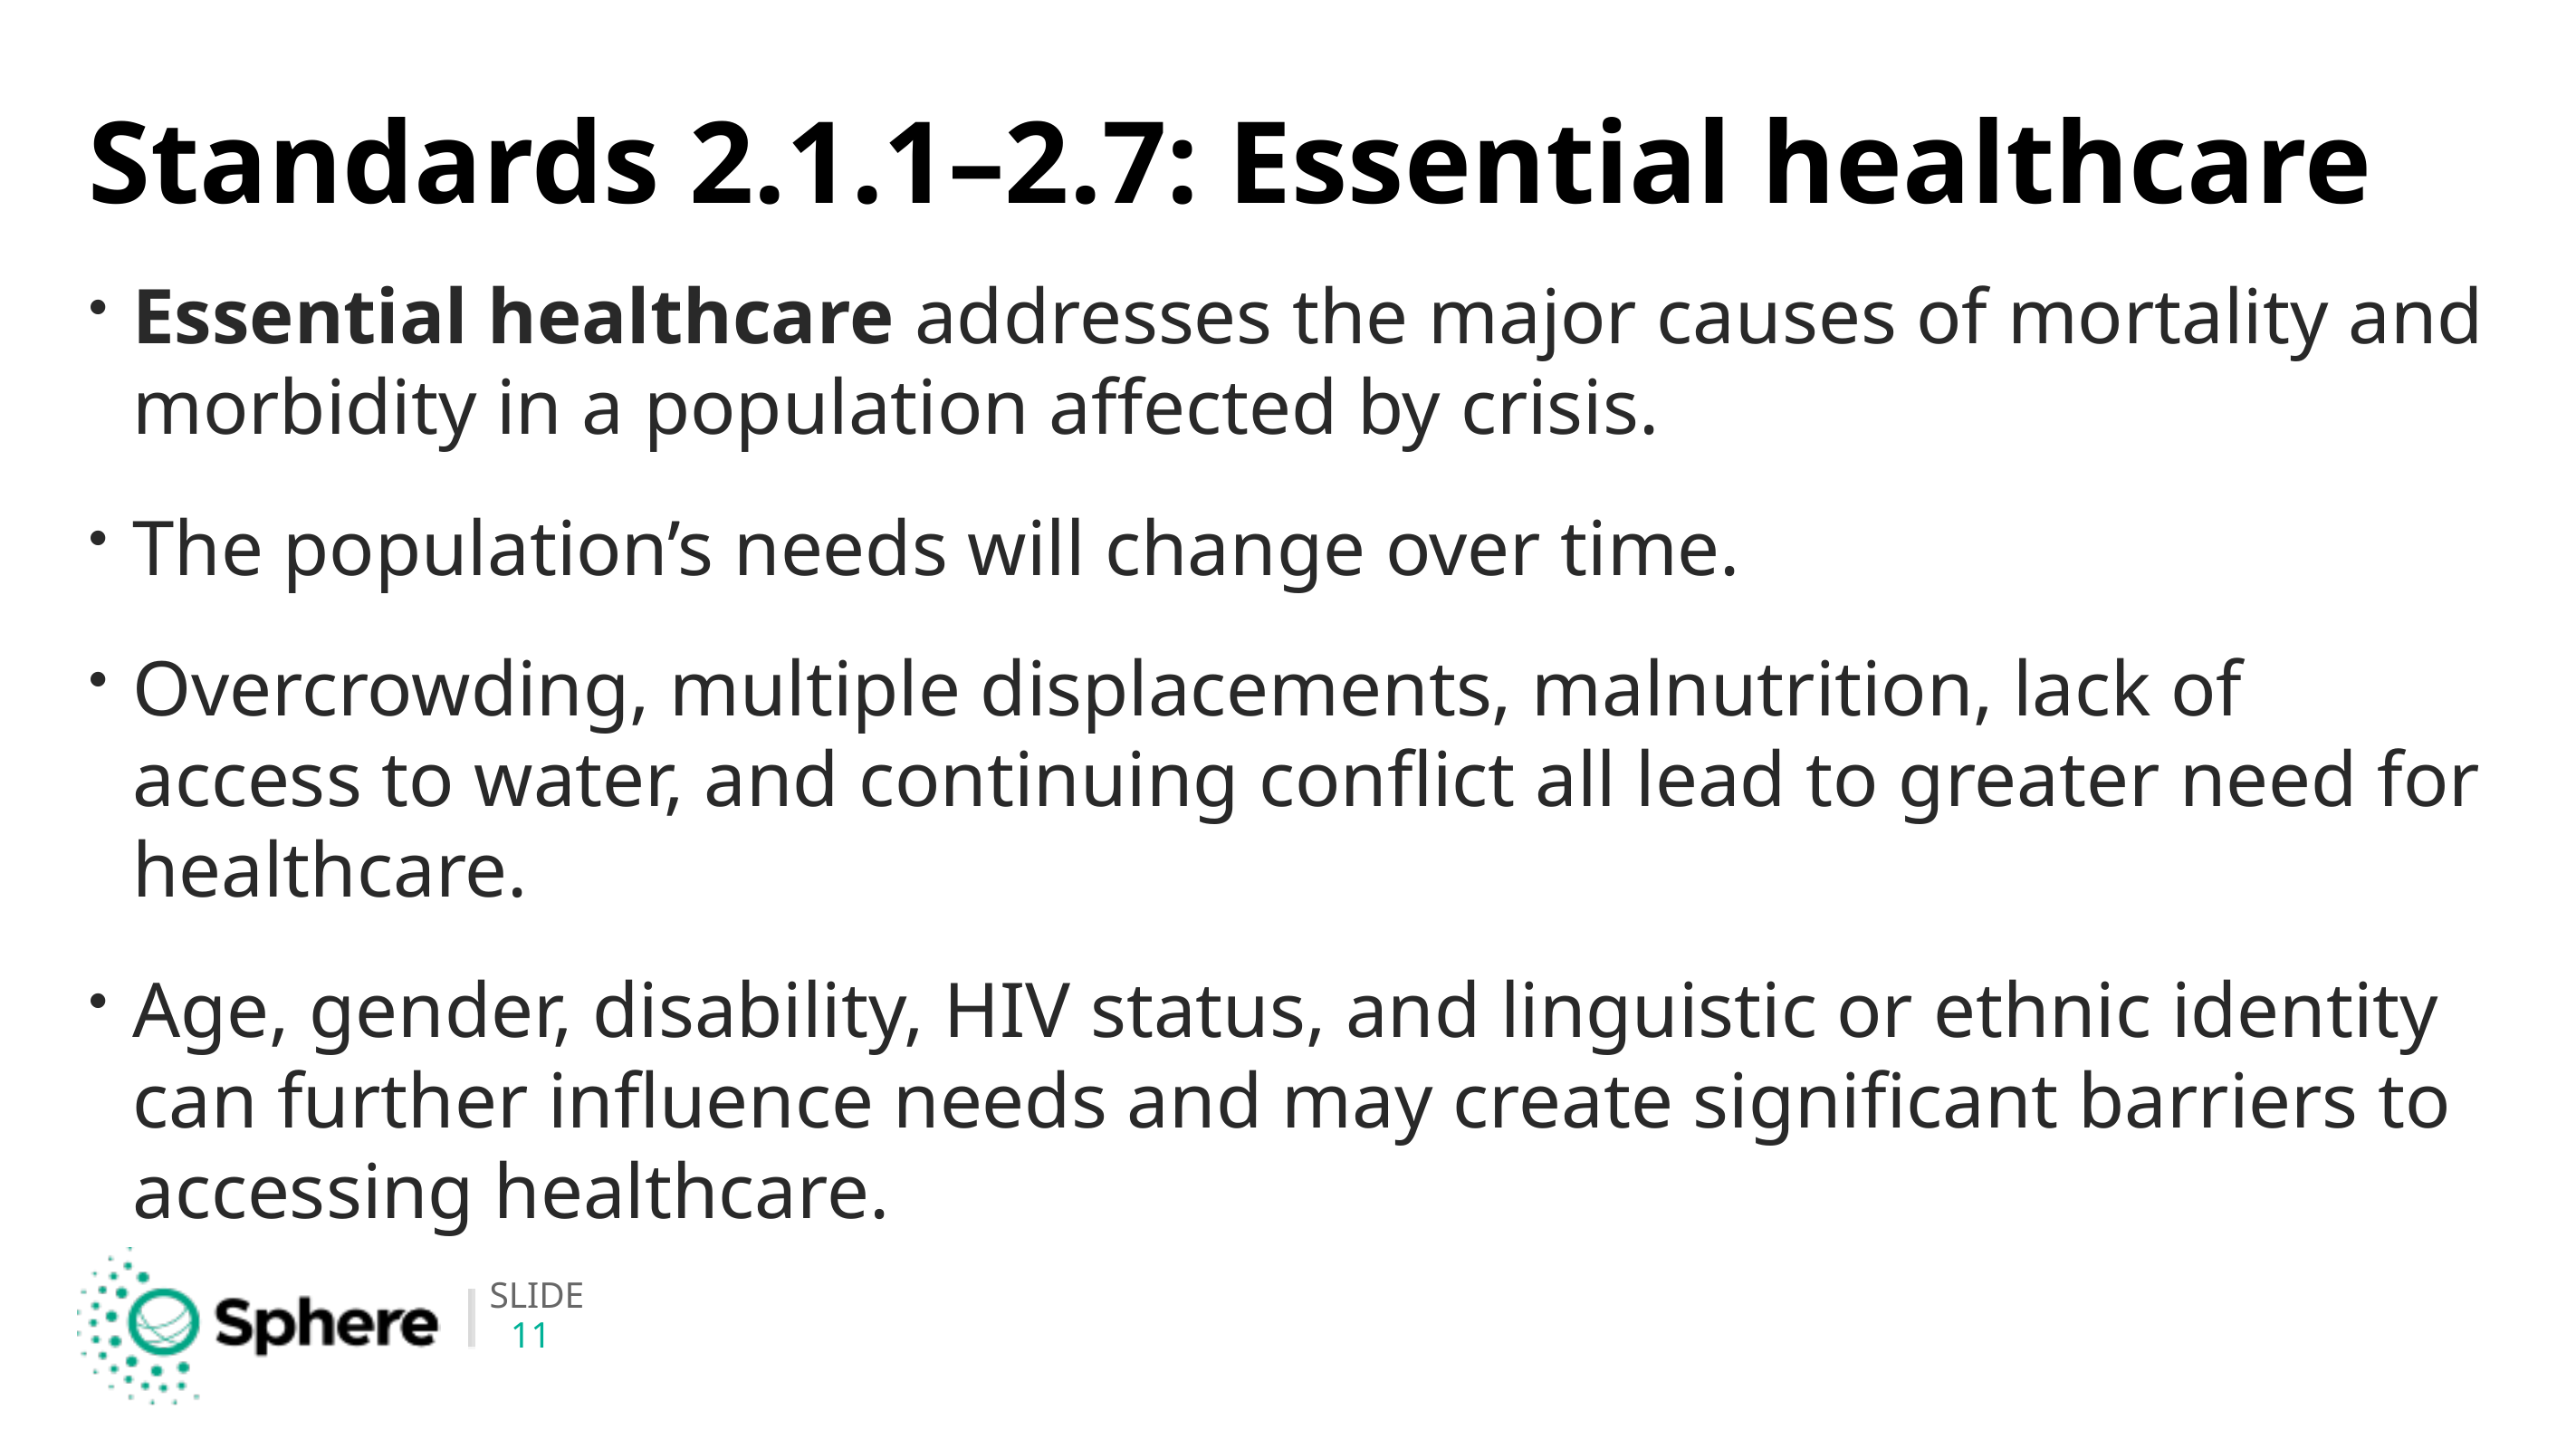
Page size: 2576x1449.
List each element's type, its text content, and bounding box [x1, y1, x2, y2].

title Standards 2.1.1–2.7: Essential healthcare [81, 82, 2527, 404]
slide_number 11 [502, 1304, 562, 1364]
picture [77, 1247, 441, 1407]
picture [468, 1335, 479, 1349]
list Essential healthcare addresses the major causes of mortality and morbidity in a population affected by crisis. The population’s needs will change over time. Overcrowding, multiple displacements, malnutrition, lack of access to water, and continuing conflict all lead to greater need for healthcare. Age, gender, disability, HIV status, and linguistic or ethnic identity can further influence needs and may create significant barriers to accessing healthcare. [81, 260, 2495, 1335]
